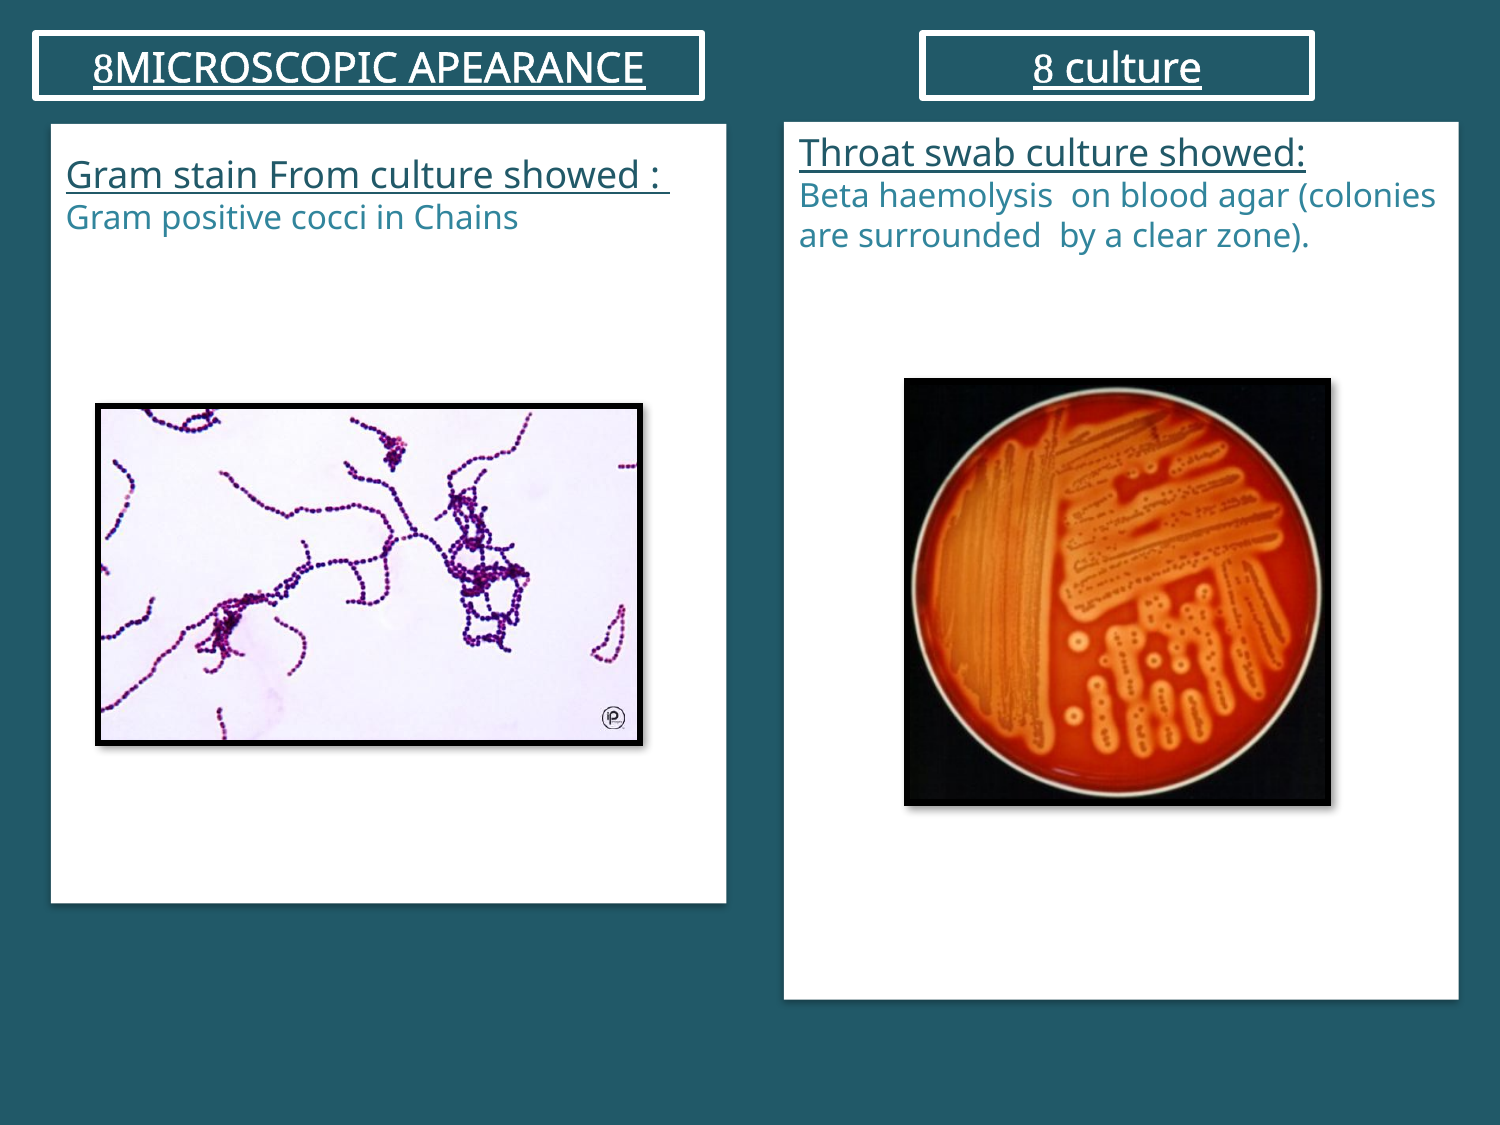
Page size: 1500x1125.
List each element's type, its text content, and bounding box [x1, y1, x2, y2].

text_box MICROSCOPIC APEARANCE [35, 33, 703, 98]
text_box Gram stain From culture showed : Gram positive cocci in Chains [49, 122, 728, 905]
picture [909, 384, 1325, 800]
text_box  culture [922, 33, 1313, 98]
picture [100, 408, 637, 740]
title Throat swab culture showed: Beta haemolysis on blood agar (colonies are surrounded by a clear zone). [782, 120, 1461, 1002]
